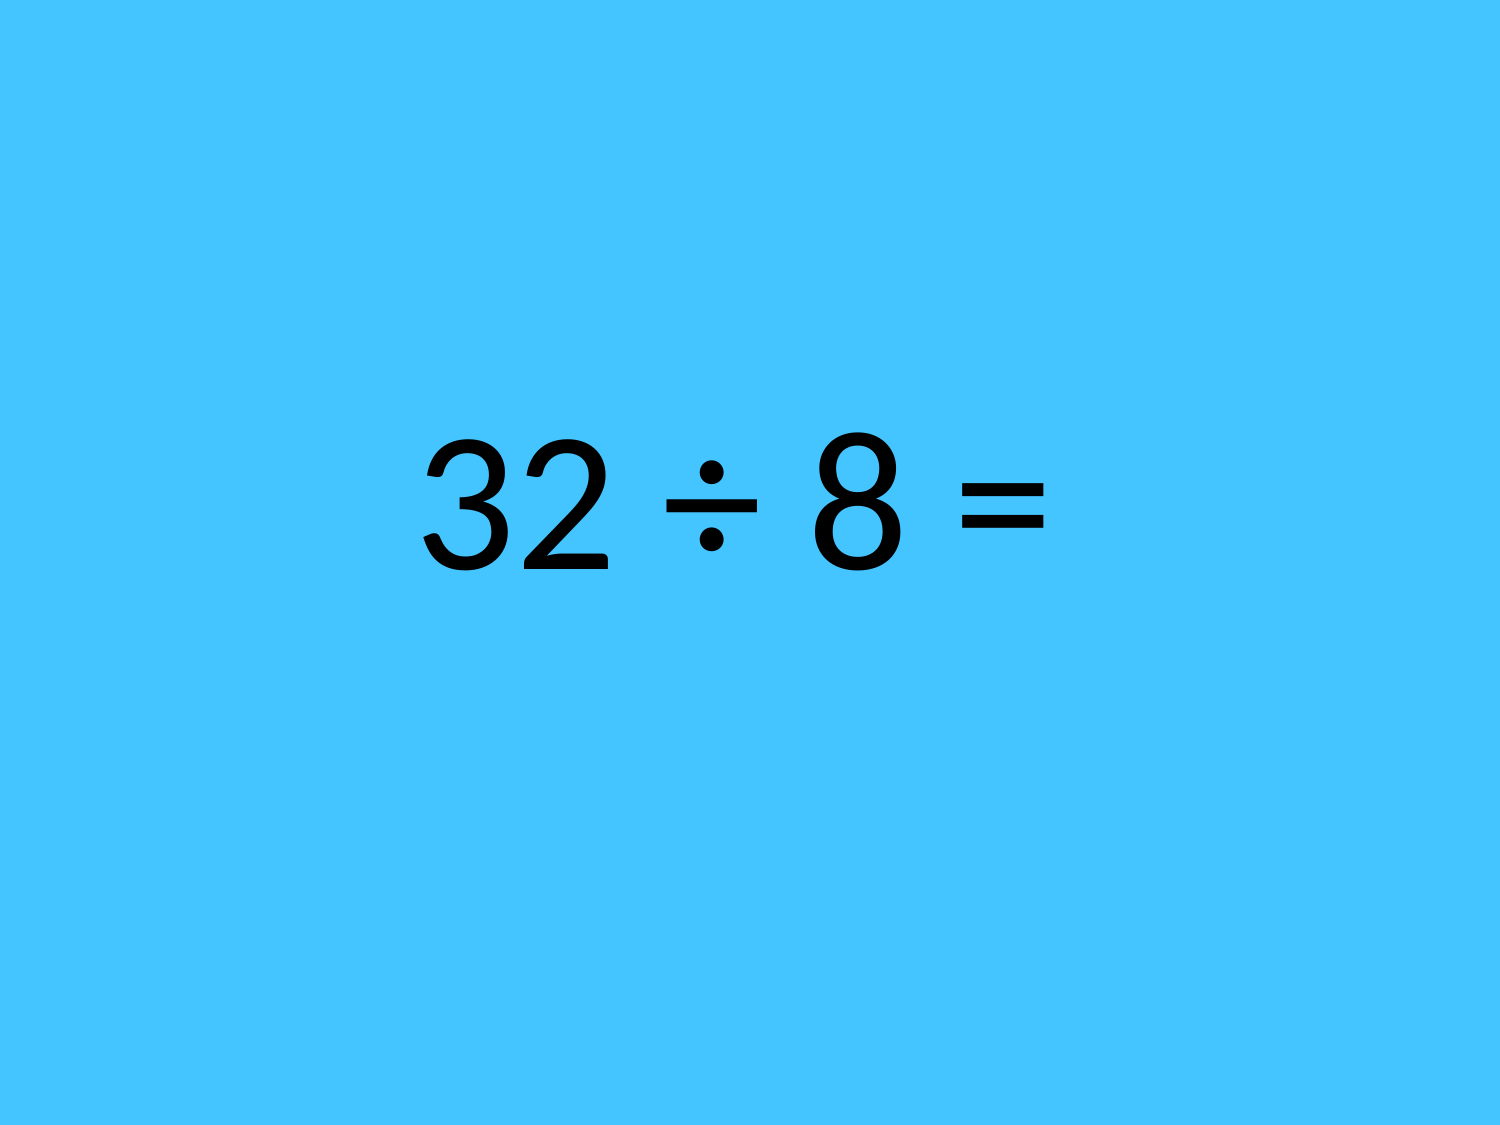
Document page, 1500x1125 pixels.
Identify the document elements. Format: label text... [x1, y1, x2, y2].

text_box 32 ÷ 8 = [399, 362, 1138, 618]
